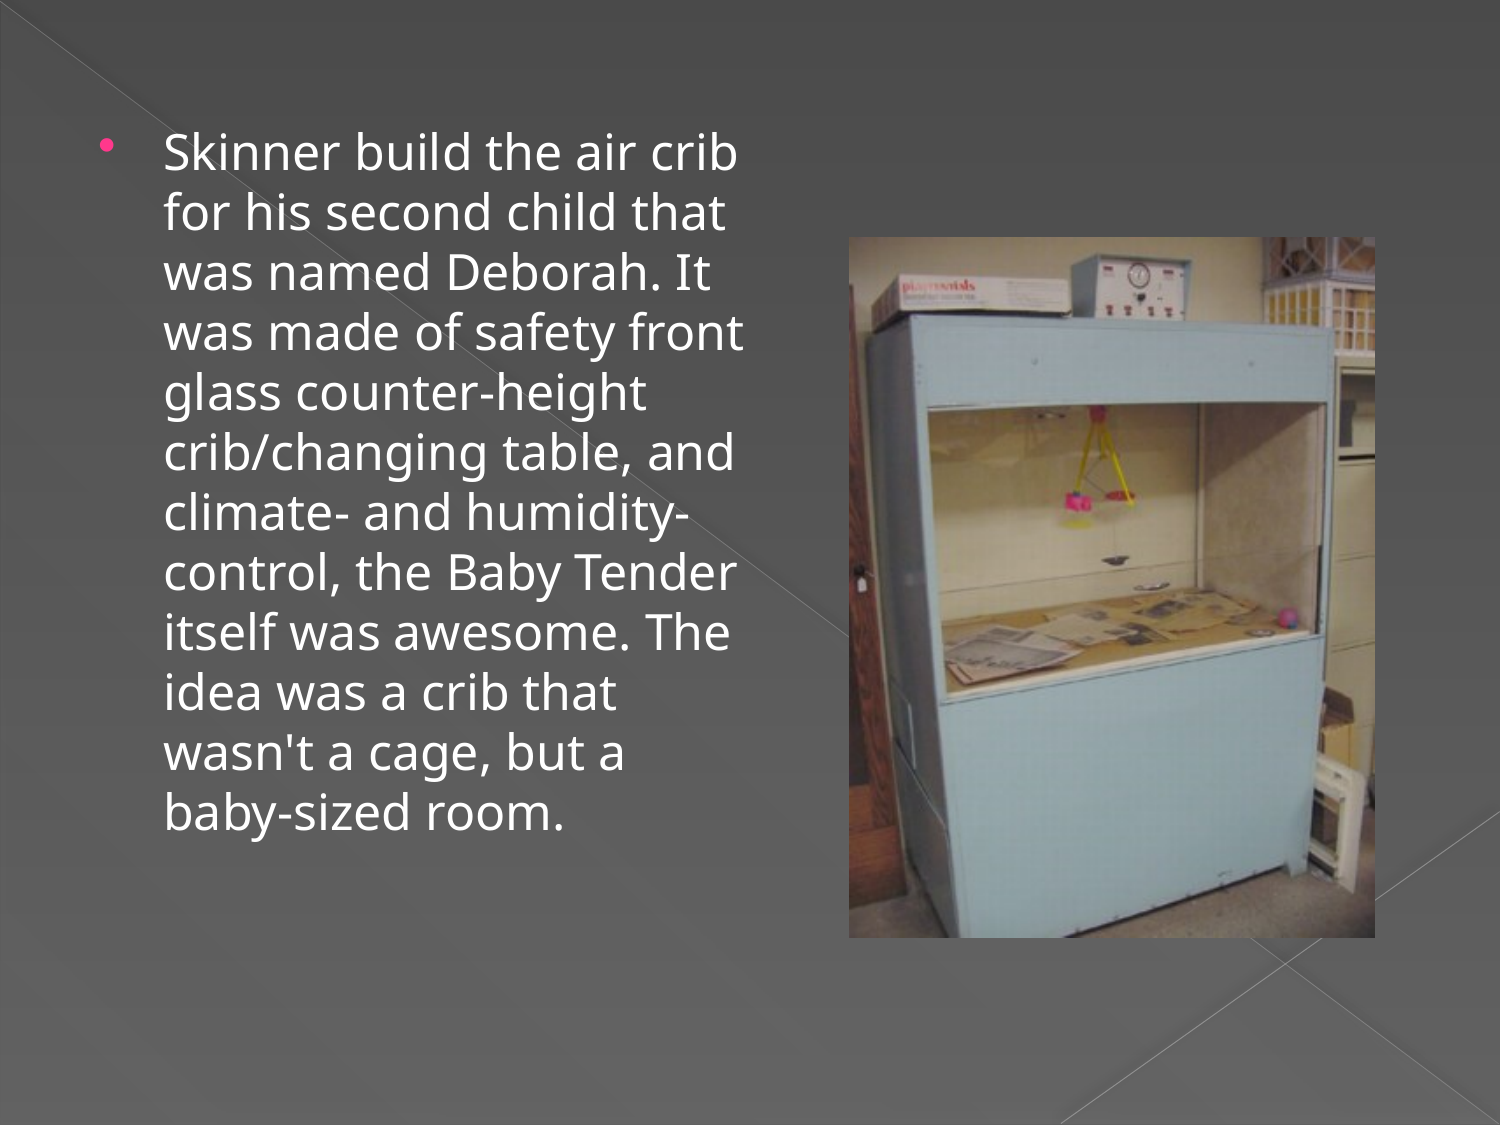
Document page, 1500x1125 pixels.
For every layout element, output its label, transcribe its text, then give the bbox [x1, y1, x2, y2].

list Skinner build the air crib for his second child that was named Deborah. It was made of safety front glass counter-height crib/changing table, and climate- and humidity-control, the Baby Tender itself was awesome. The idea was a crib that wasn't a cage, but a baby-sized room. [75, 112, 1425, 1000]
picture [849, 237, 1376, 938]
